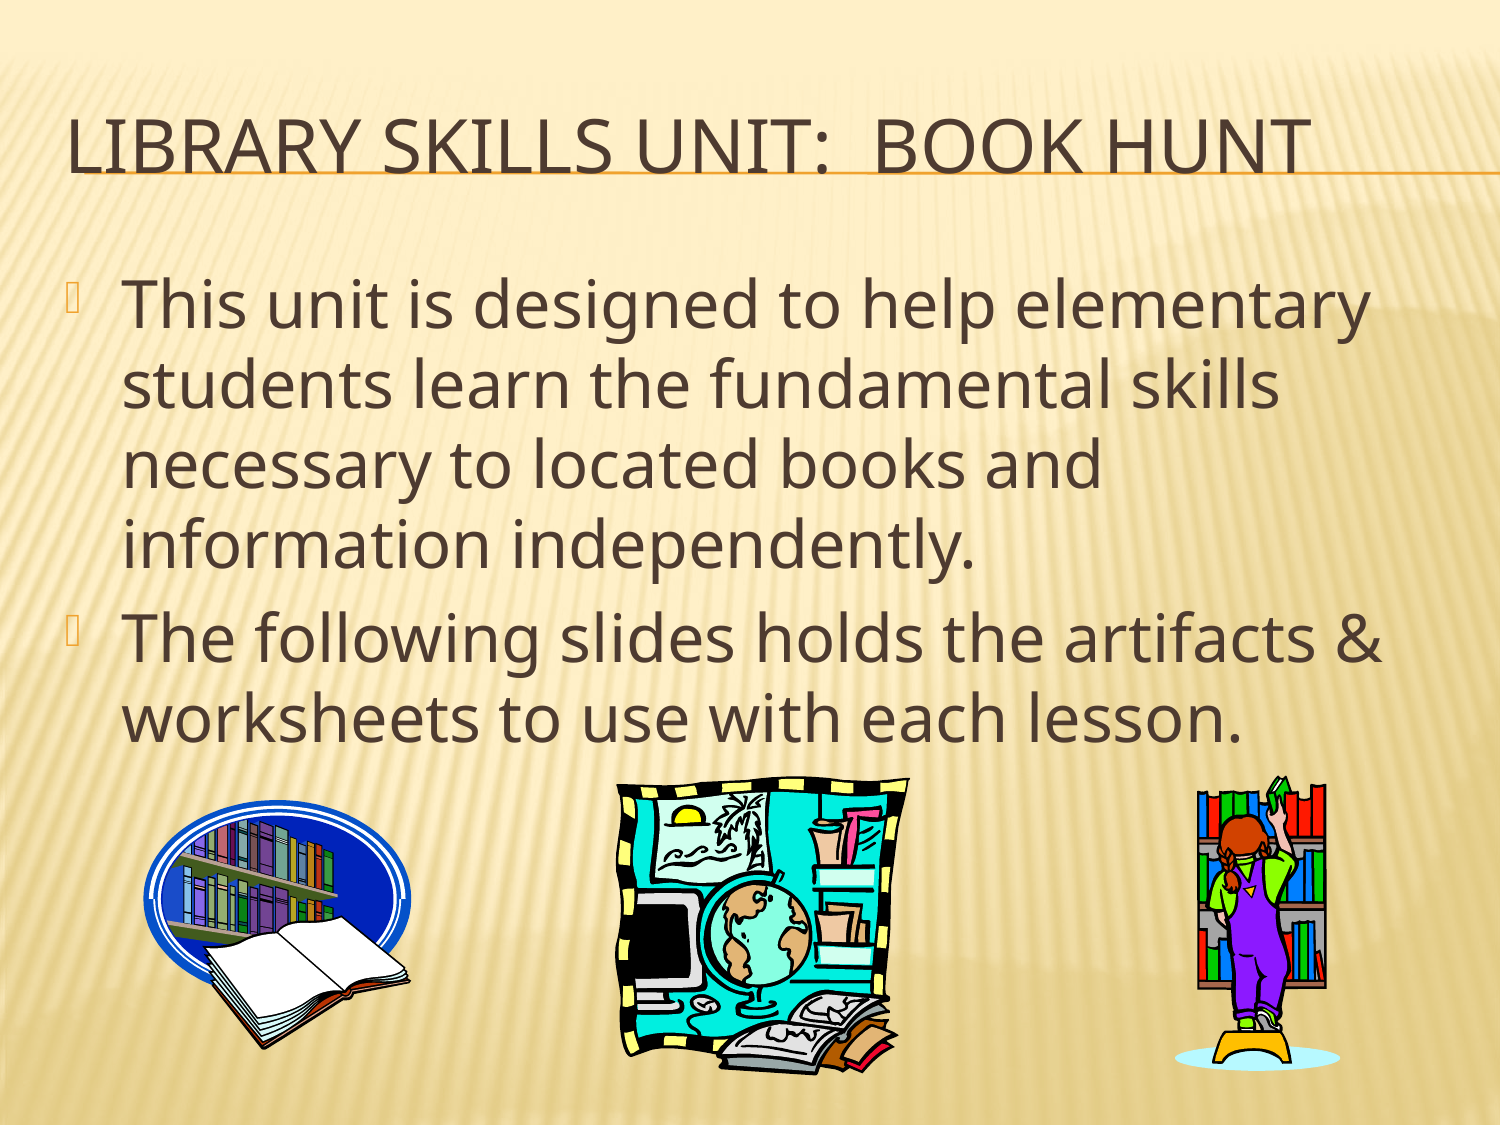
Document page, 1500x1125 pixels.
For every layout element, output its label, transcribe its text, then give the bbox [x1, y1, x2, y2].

title Library Skills Unit: BOOK HUNT [50, 75, 1475, 213]
list This unit is designed to help elementary students learn the fundamental skills necessary to located books and information independently. The following slides holds the artifacts & worksheets to use with each lesson. [50, 254, 1475, 998]
picture [1174, 774, 1341, 1072]
picture [143, 799, 412, 1051]
picture [612, 774, 912, 1076]
